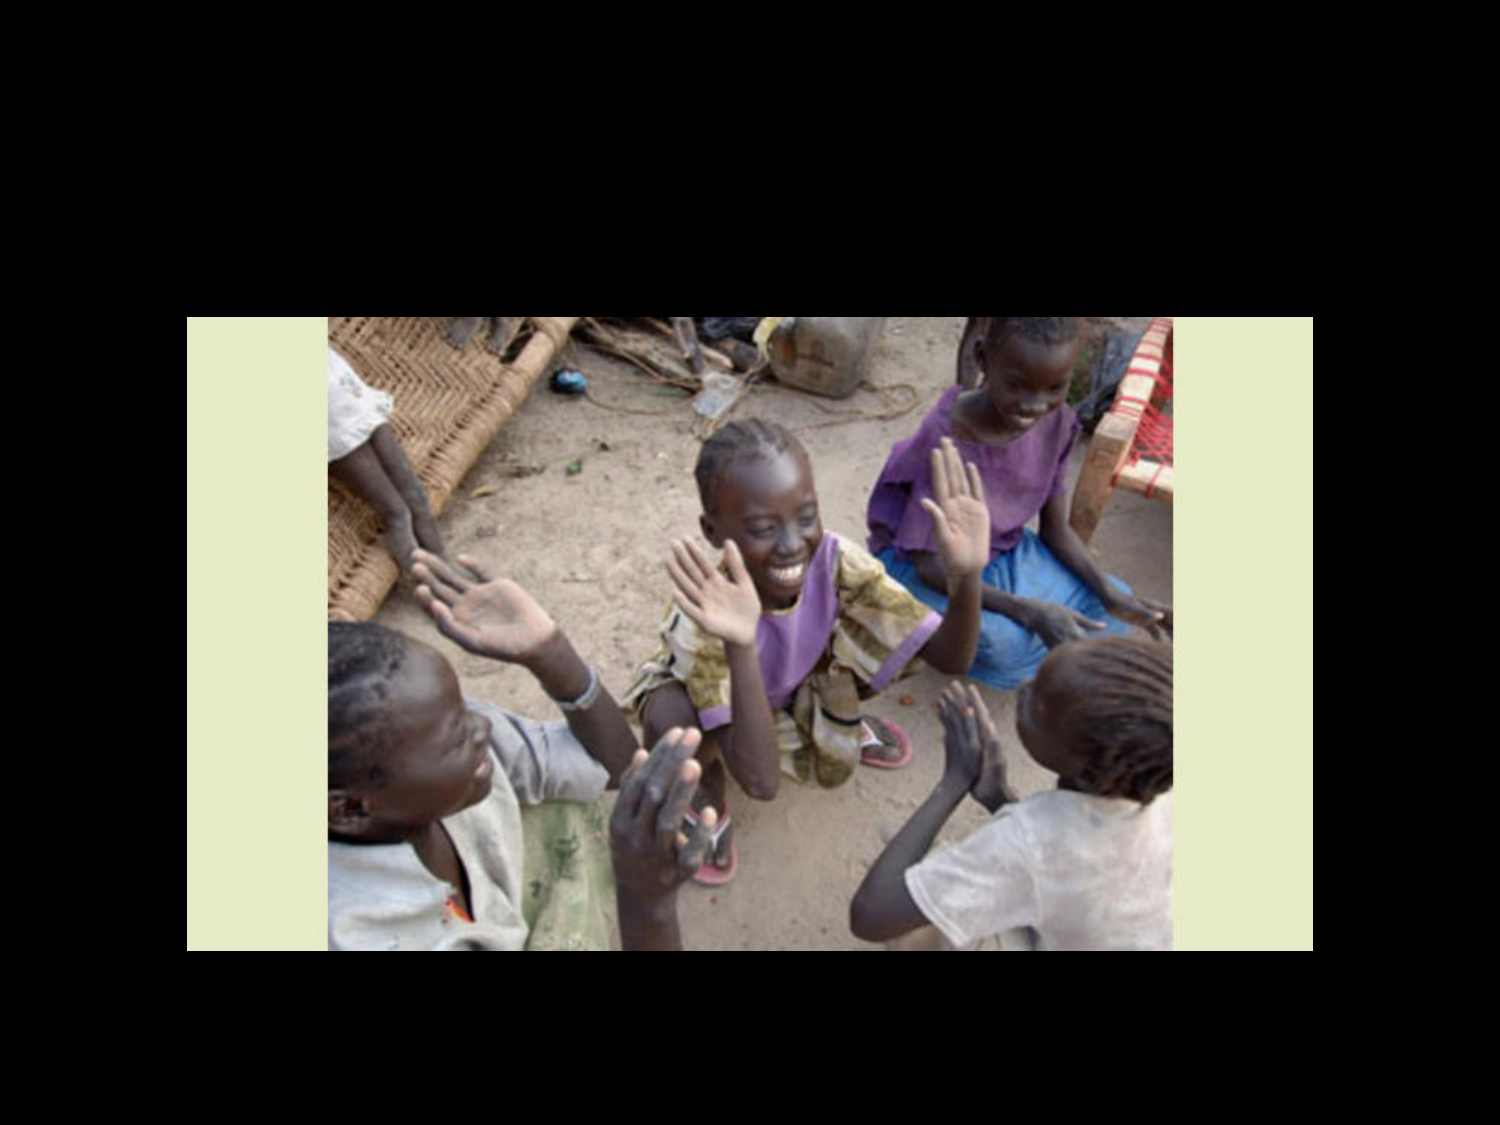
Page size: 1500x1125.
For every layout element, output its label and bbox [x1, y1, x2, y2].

list [187, 316, 1313, 951]
